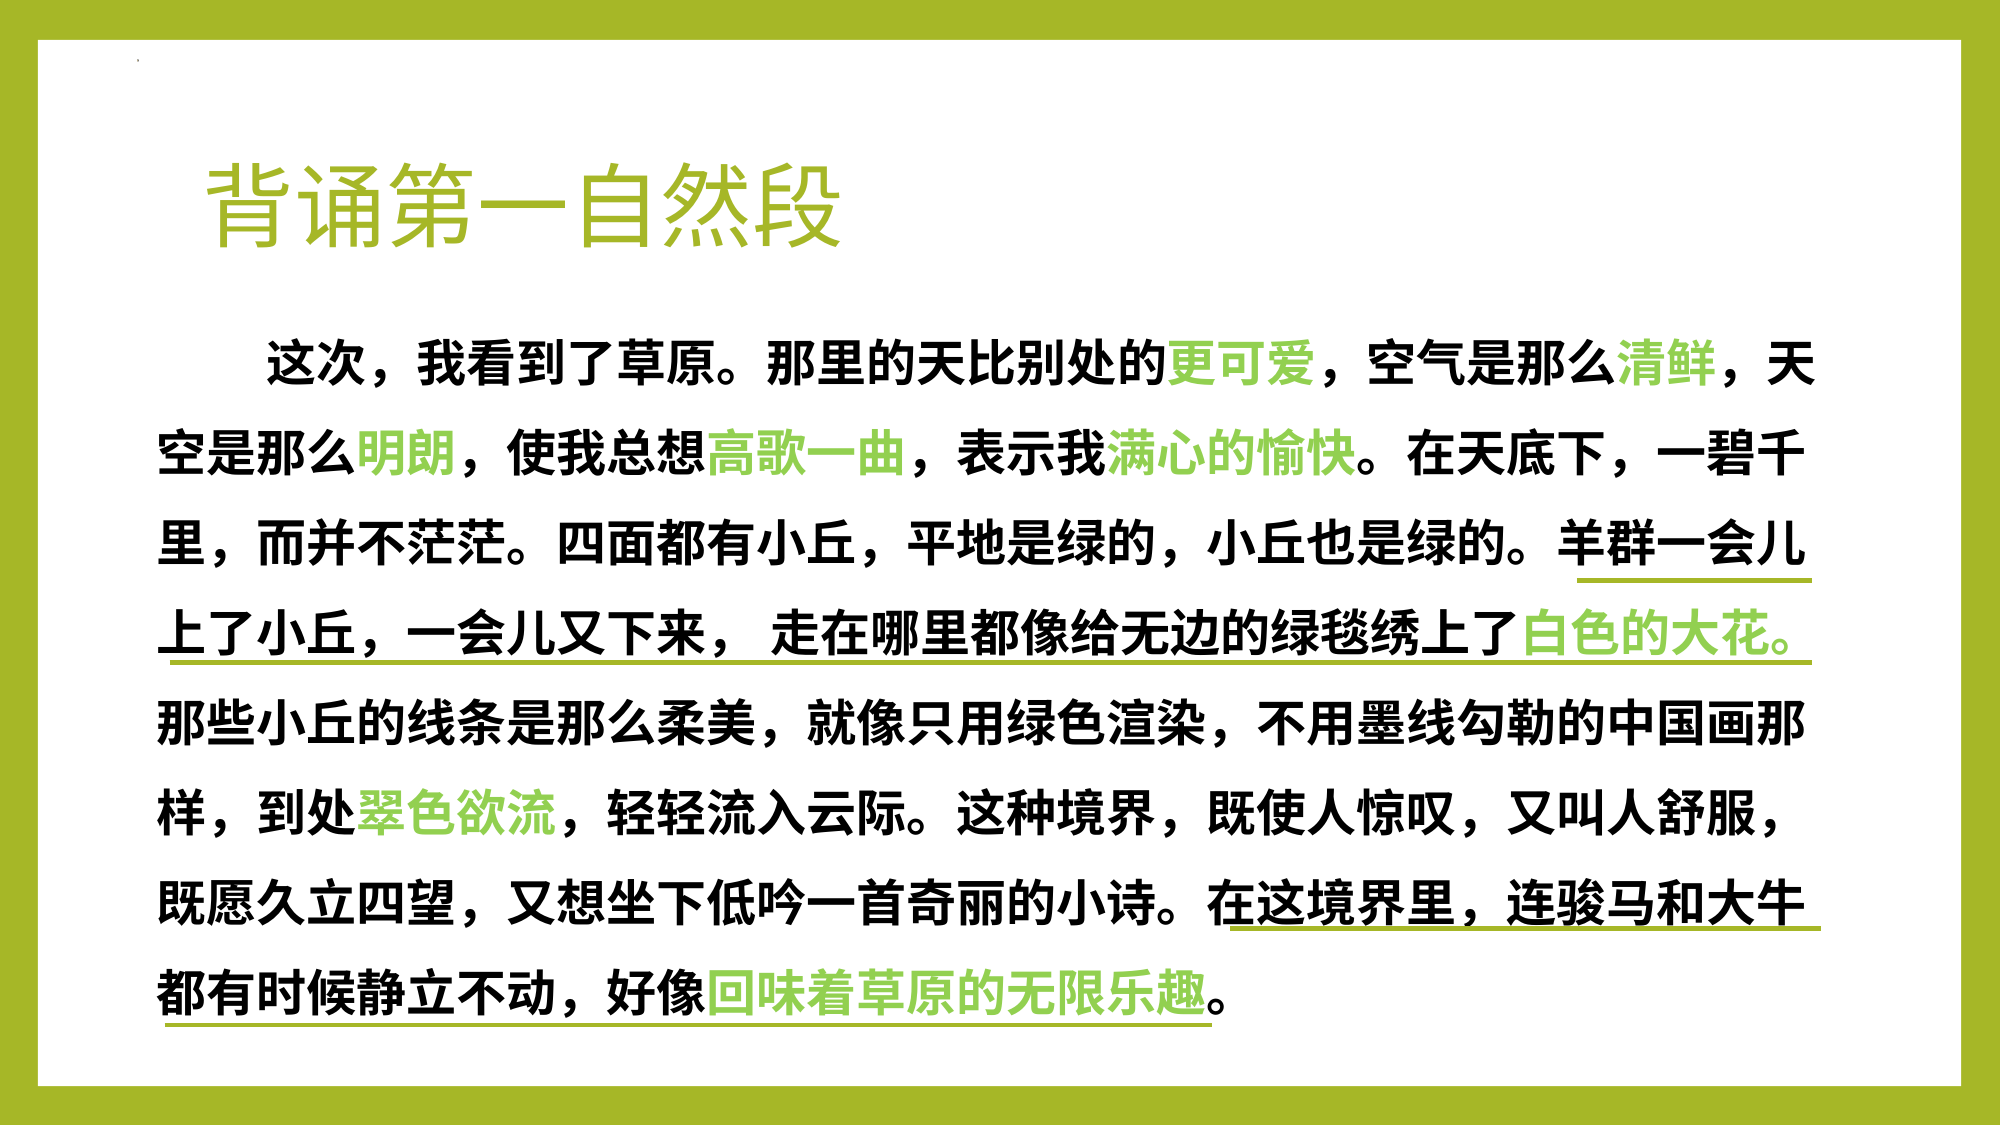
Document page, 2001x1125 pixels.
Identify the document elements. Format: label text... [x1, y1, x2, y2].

text_box 这次，我看到了草原。那里的天比别处的更可爱，空气是那么清鲜，天空是那么明朗，使我总想高歌一曲，表示我满心的愉快。在天底下，一碧千里，而并不茫茫。四面都有小丘，平地是绿的，小丘也是绿的。羊群一会儿上了小丘，一会儿又下来， 走在哪里都像给无边的绿毯绣上了白色的大花。那些小丘的线条是那么柔美，就像只用绿色渲染，不用墨线勾勒的中国画那样，到处翠色欲流，轻轻流入云际。这种境界，既使人惊叹，又叫人舒服，既愿久立四望，又想坐下低吟一首奇丽的小诗。在这境界里，连骏马和大牛都有时候静立不动，好像回味着草原的无限乐趣。 [141, 294, 1858, 1030]
title 背诵第一自然段 [187, 99, 1808, 294]
